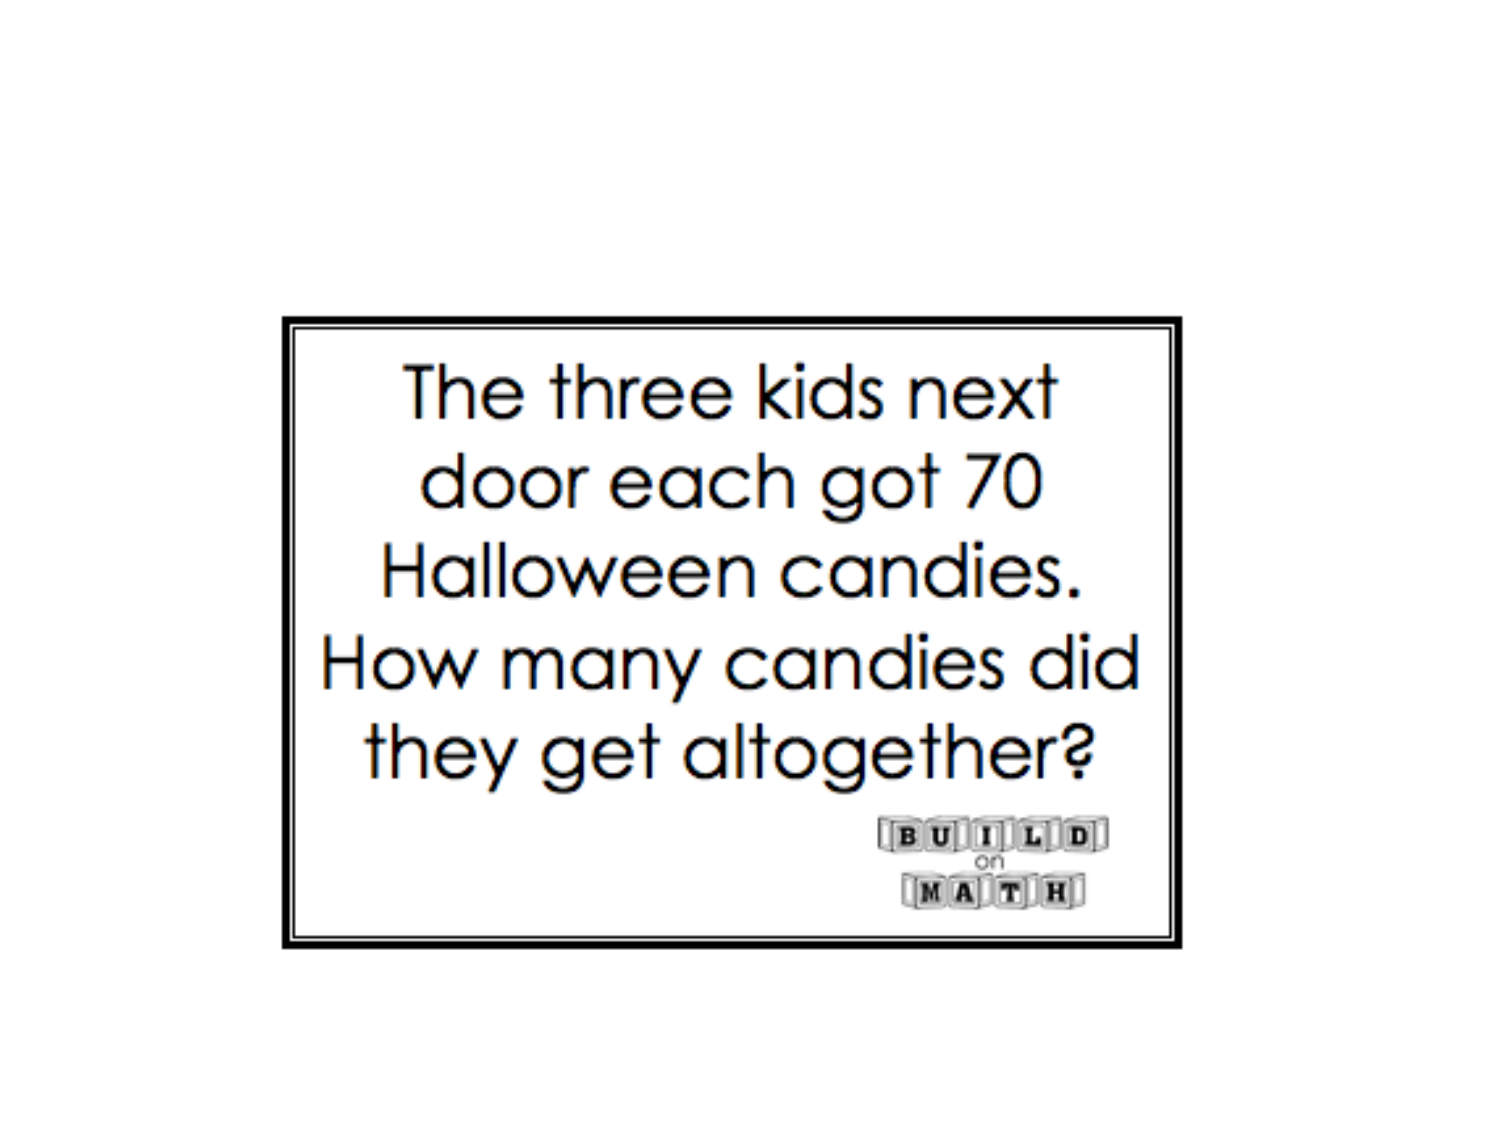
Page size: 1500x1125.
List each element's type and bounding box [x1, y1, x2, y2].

list [74, 262, 1426, 1006]
